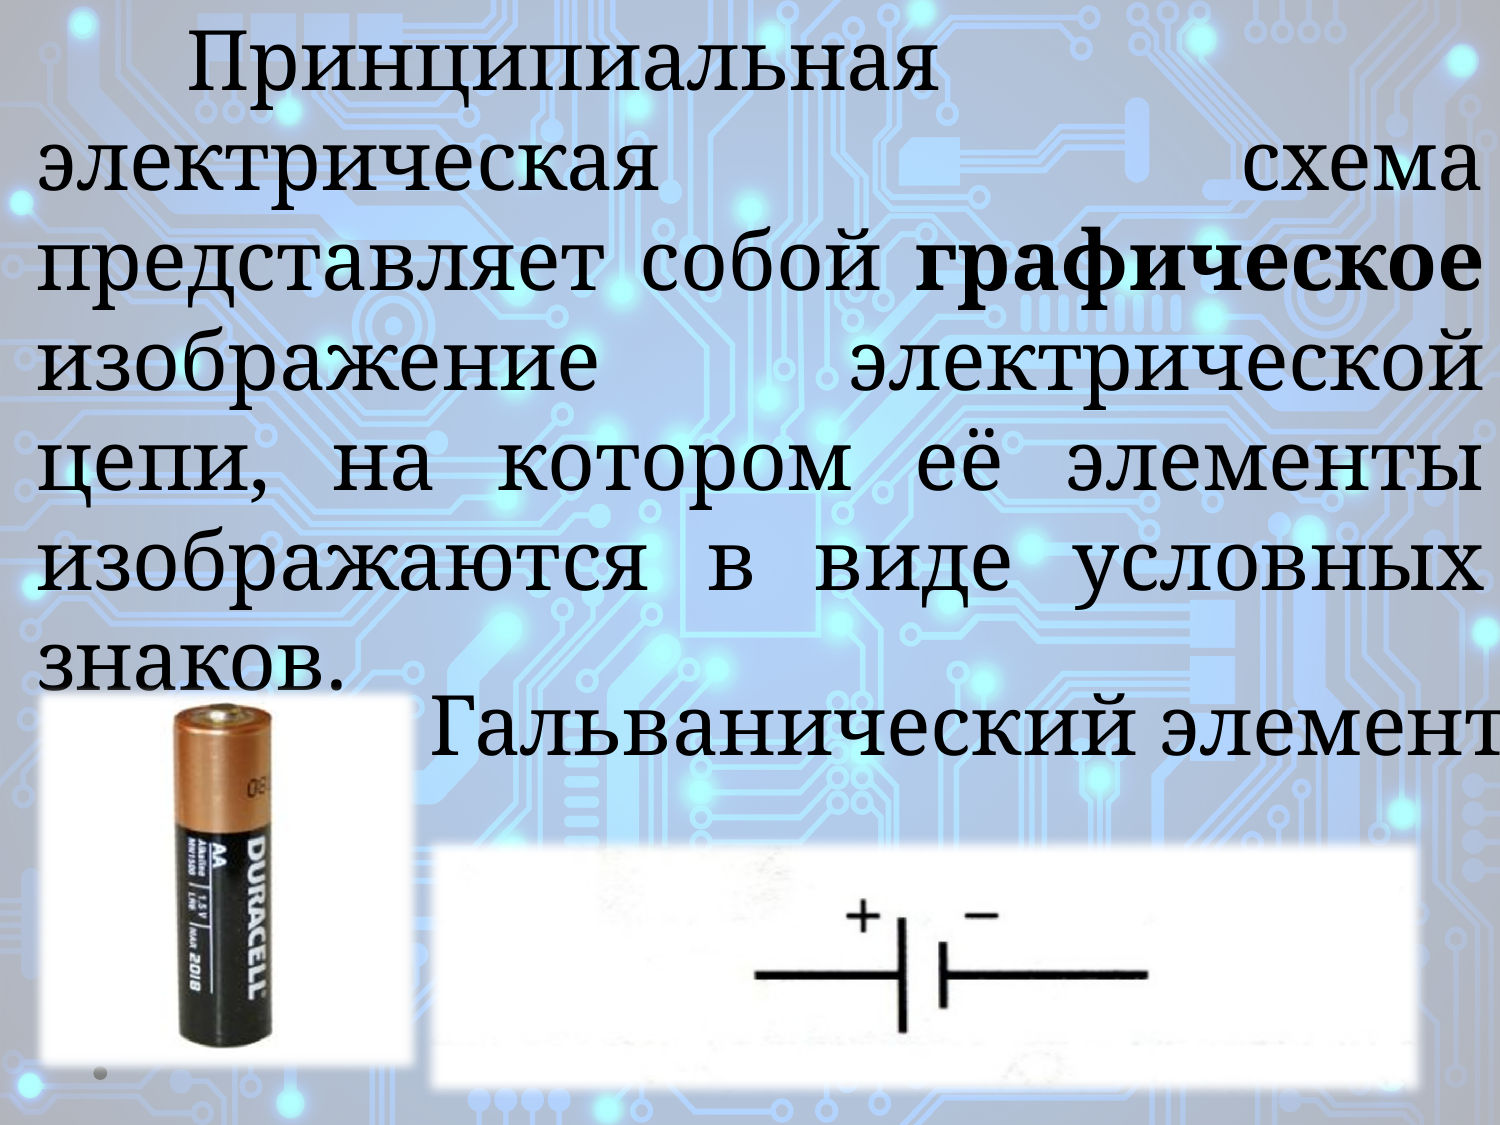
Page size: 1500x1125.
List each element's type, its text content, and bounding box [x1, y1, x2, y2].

picture [421, 833, 1428, 1098]
text_box Гальванический элемент [415, 665, 1500, 780]
picture [29, 684, 420, 1073]
text_box Принципиальная электрическая схема представляет собой графическое изображение электрической цепи, на котором её элементы изображаются в виде условных знаков. [21, 0, 1500, 715]
